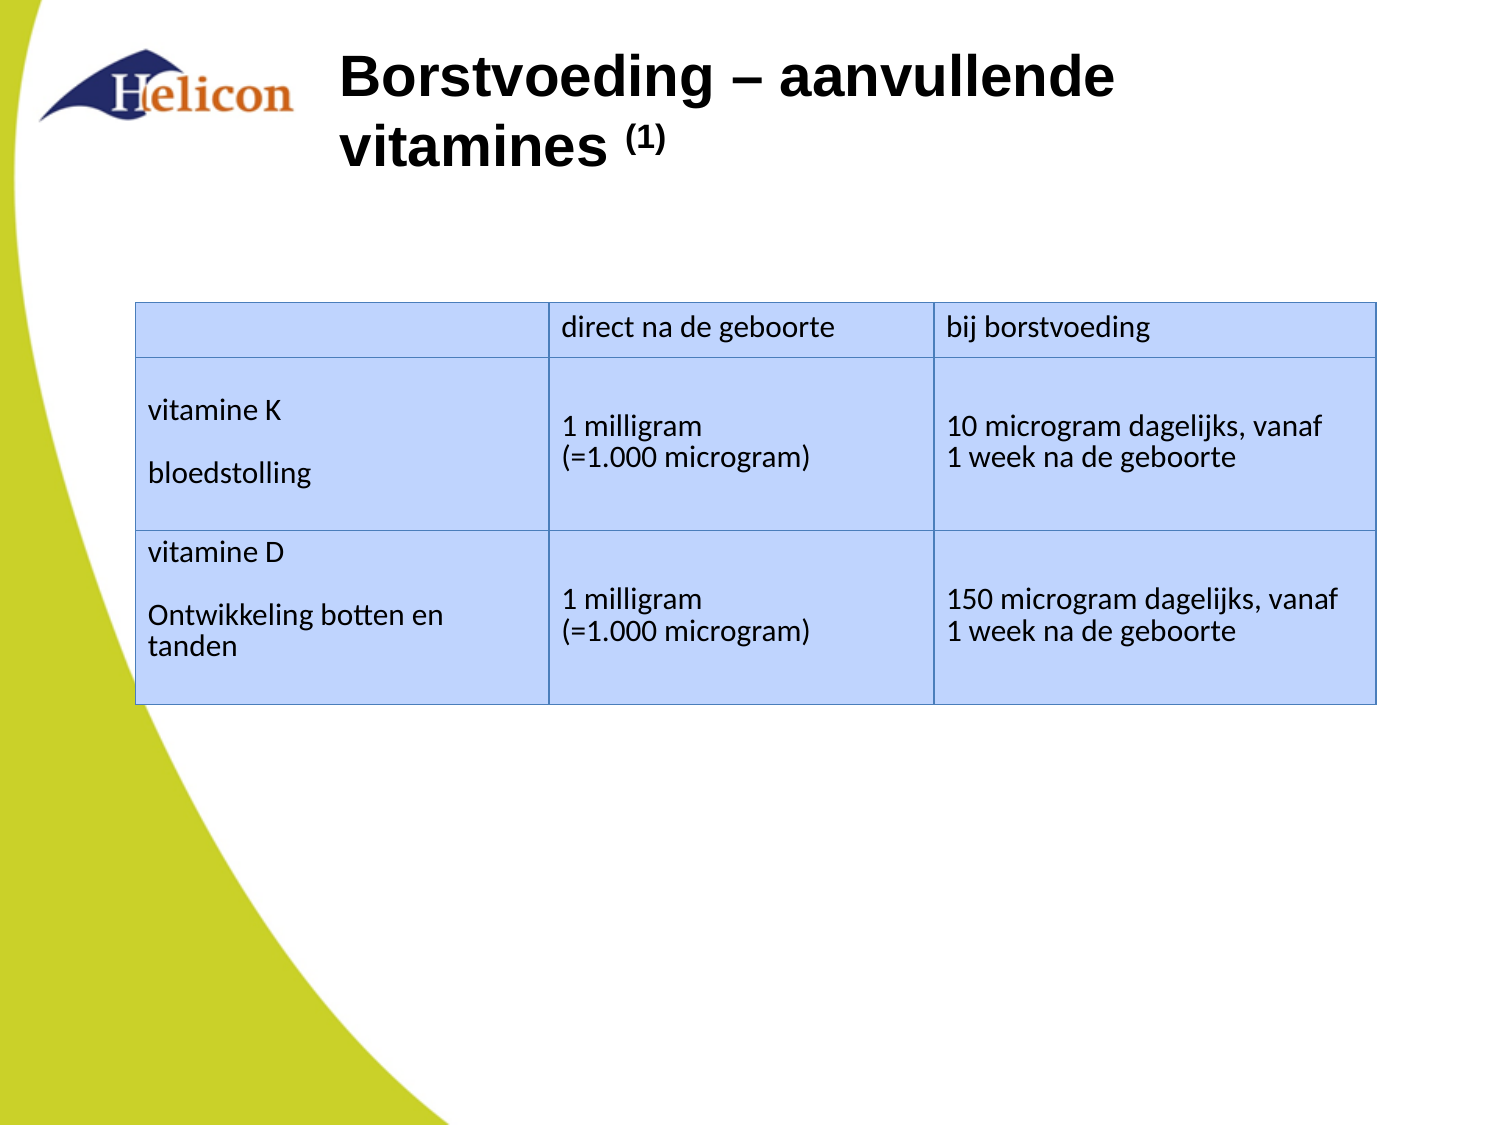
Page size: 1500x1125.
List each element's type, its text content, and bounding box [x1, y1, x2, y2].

table_header bij borstvoeding [935, 303, 1375, 357]
table_cell 1 milligram (=1.000 microgram) [550, 531, 933, 704]
picture [0, 0, 1500, 1125]
table_cell 150 microgram dagelijks, vanaf 1 week na de geboorte [935, 531, 1375, 704]
table_header direct na de geboorte [550, 303, 933, 357]
table_cell 1 milligram (=1.000 microgram) [550, 358, 933, 530]
table_header [136, 303, 548, 357]
table_cell vitamine D Ontwikkeling botten en tanden [136, 531, 548, 704]
table_cell 10 microgram dagelijks, vanaf 1 week na de geboorte [935, 358, 1375, 530]
table_cell vitamine K bloedstolling [136, 358, 548, 530]
title Borstvoeding – aanvullende vitamines (1) [324, 54, 1415, 161]
